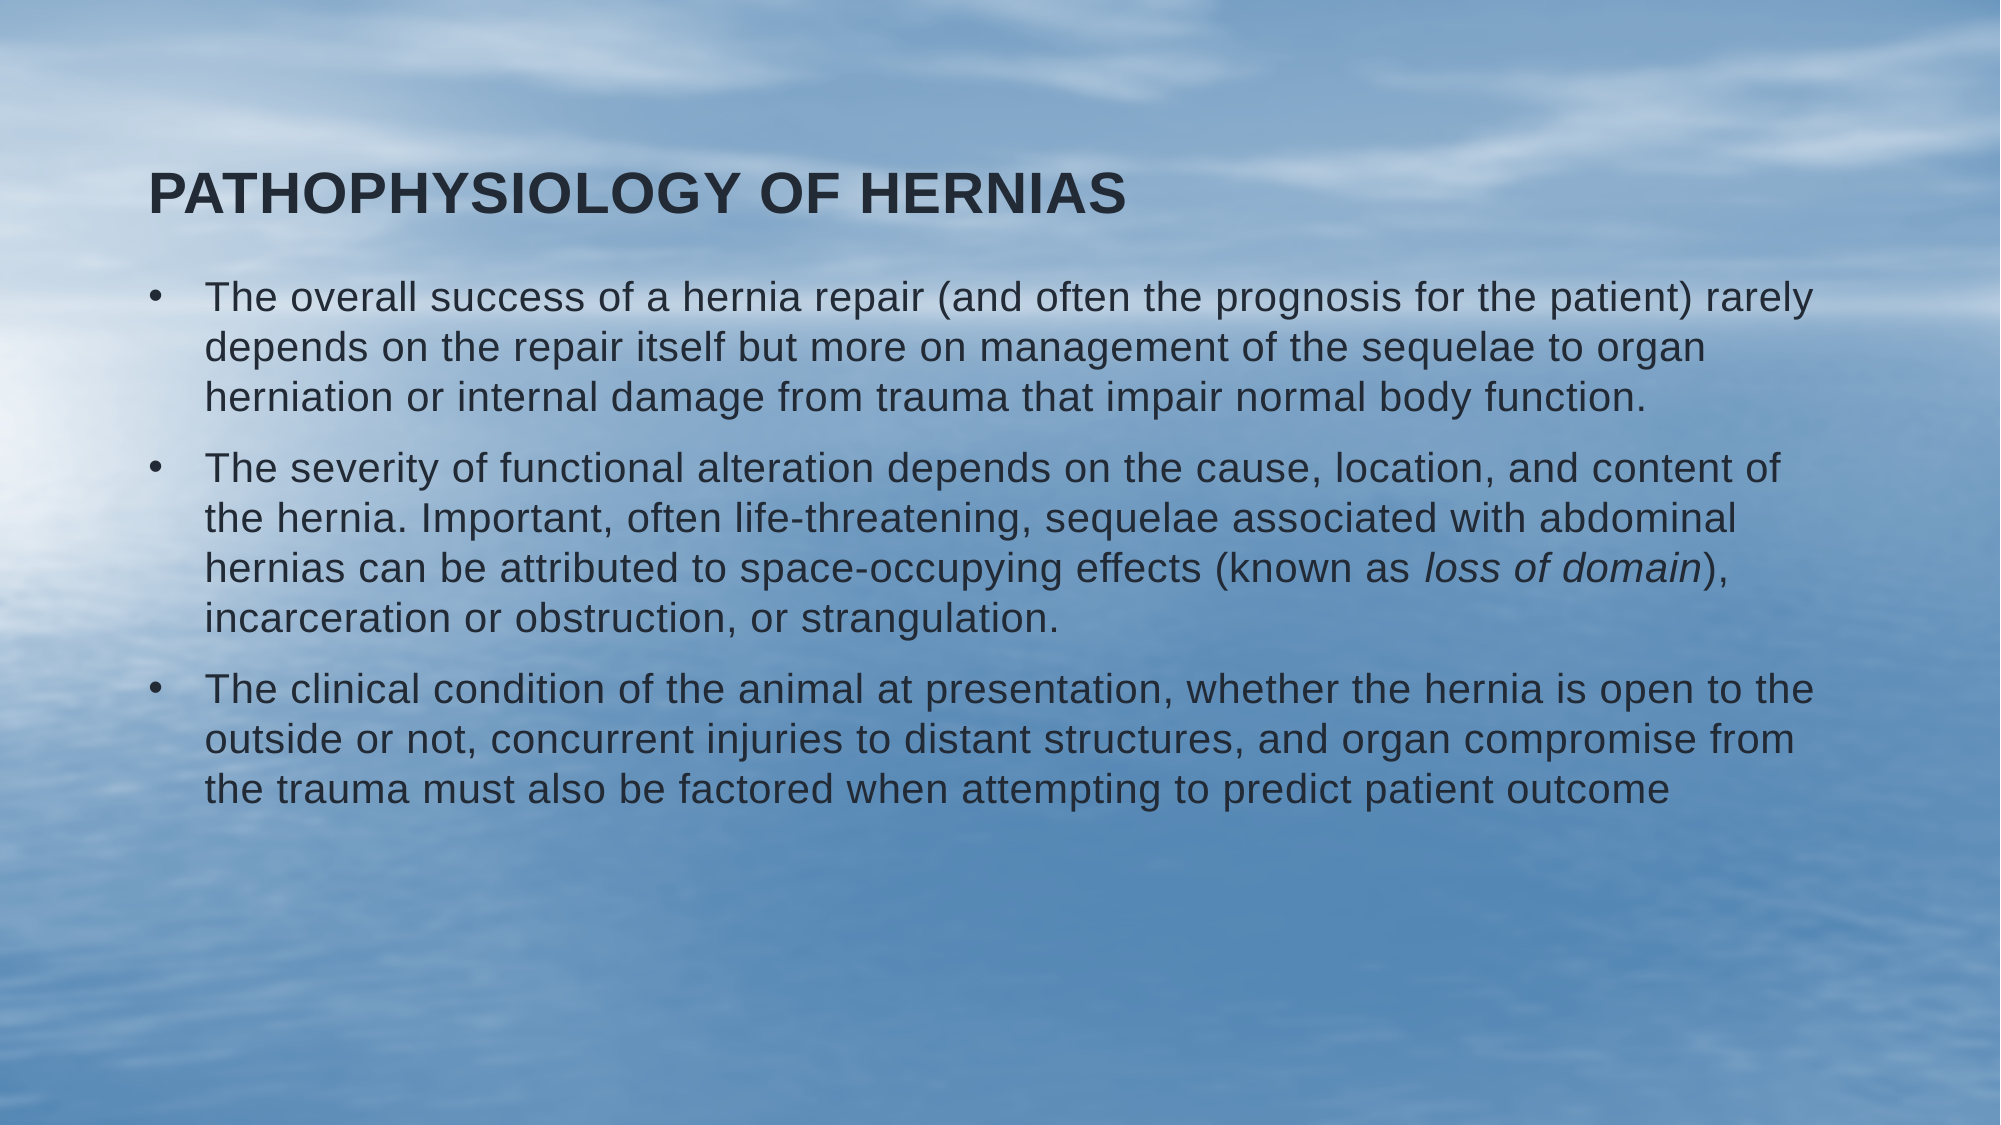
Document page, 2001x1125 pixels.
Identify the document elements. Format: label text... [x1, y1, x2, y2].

list The overall success of a hernia repair (and often the prognosis for the patient) rarely depends on the repair itself but more on management of the sequelae to organ herniation or internal damage from trauma that impair normal body function. The severity of functional alteration depends on the cause, location, and content of the hernia. Important, often life-threatening, sequelae associated with abdominal hernias can be attributed to space-occupying effects (known as loss of domain), incarceration or obstruction, or strangulation. The clinical condition of the animal at presentation, whether the hernia is open to the outside or not, concurrent injuries to distant structures, and organ compromise from the trauma must also be factored when attempting to predict patient outcome [133, 262, 1867, 938]
title Pathophysiology of hernias [133, 45, 1867, 233]
